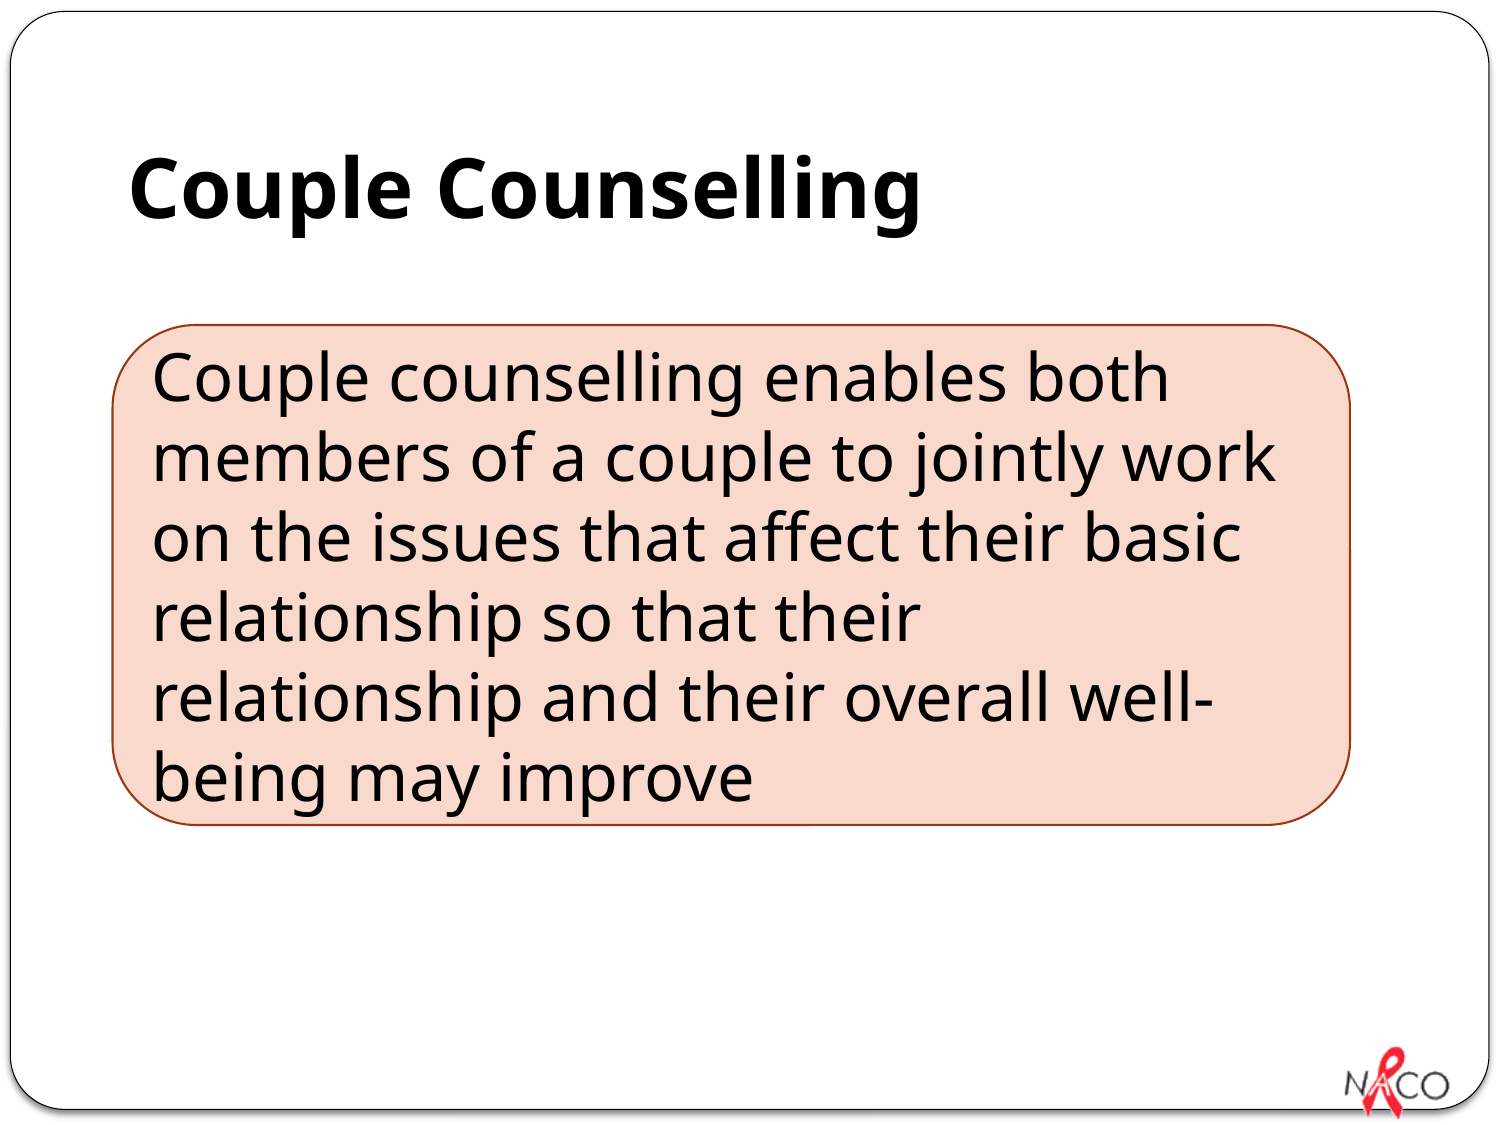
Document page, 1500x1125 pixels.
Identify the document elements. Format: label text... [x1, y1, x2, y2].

title Couple Counselling [112, 44, 1426, 251]
picture [1337, 1042, 1455, 1125]
list [149, 449, 1426, 988]
text_box Couple counselling enables both members of a couple to jointly work on the issues that affect their basic relationship so that their relationship and their overall well-being may improve [111, 323, 1352, 827]
